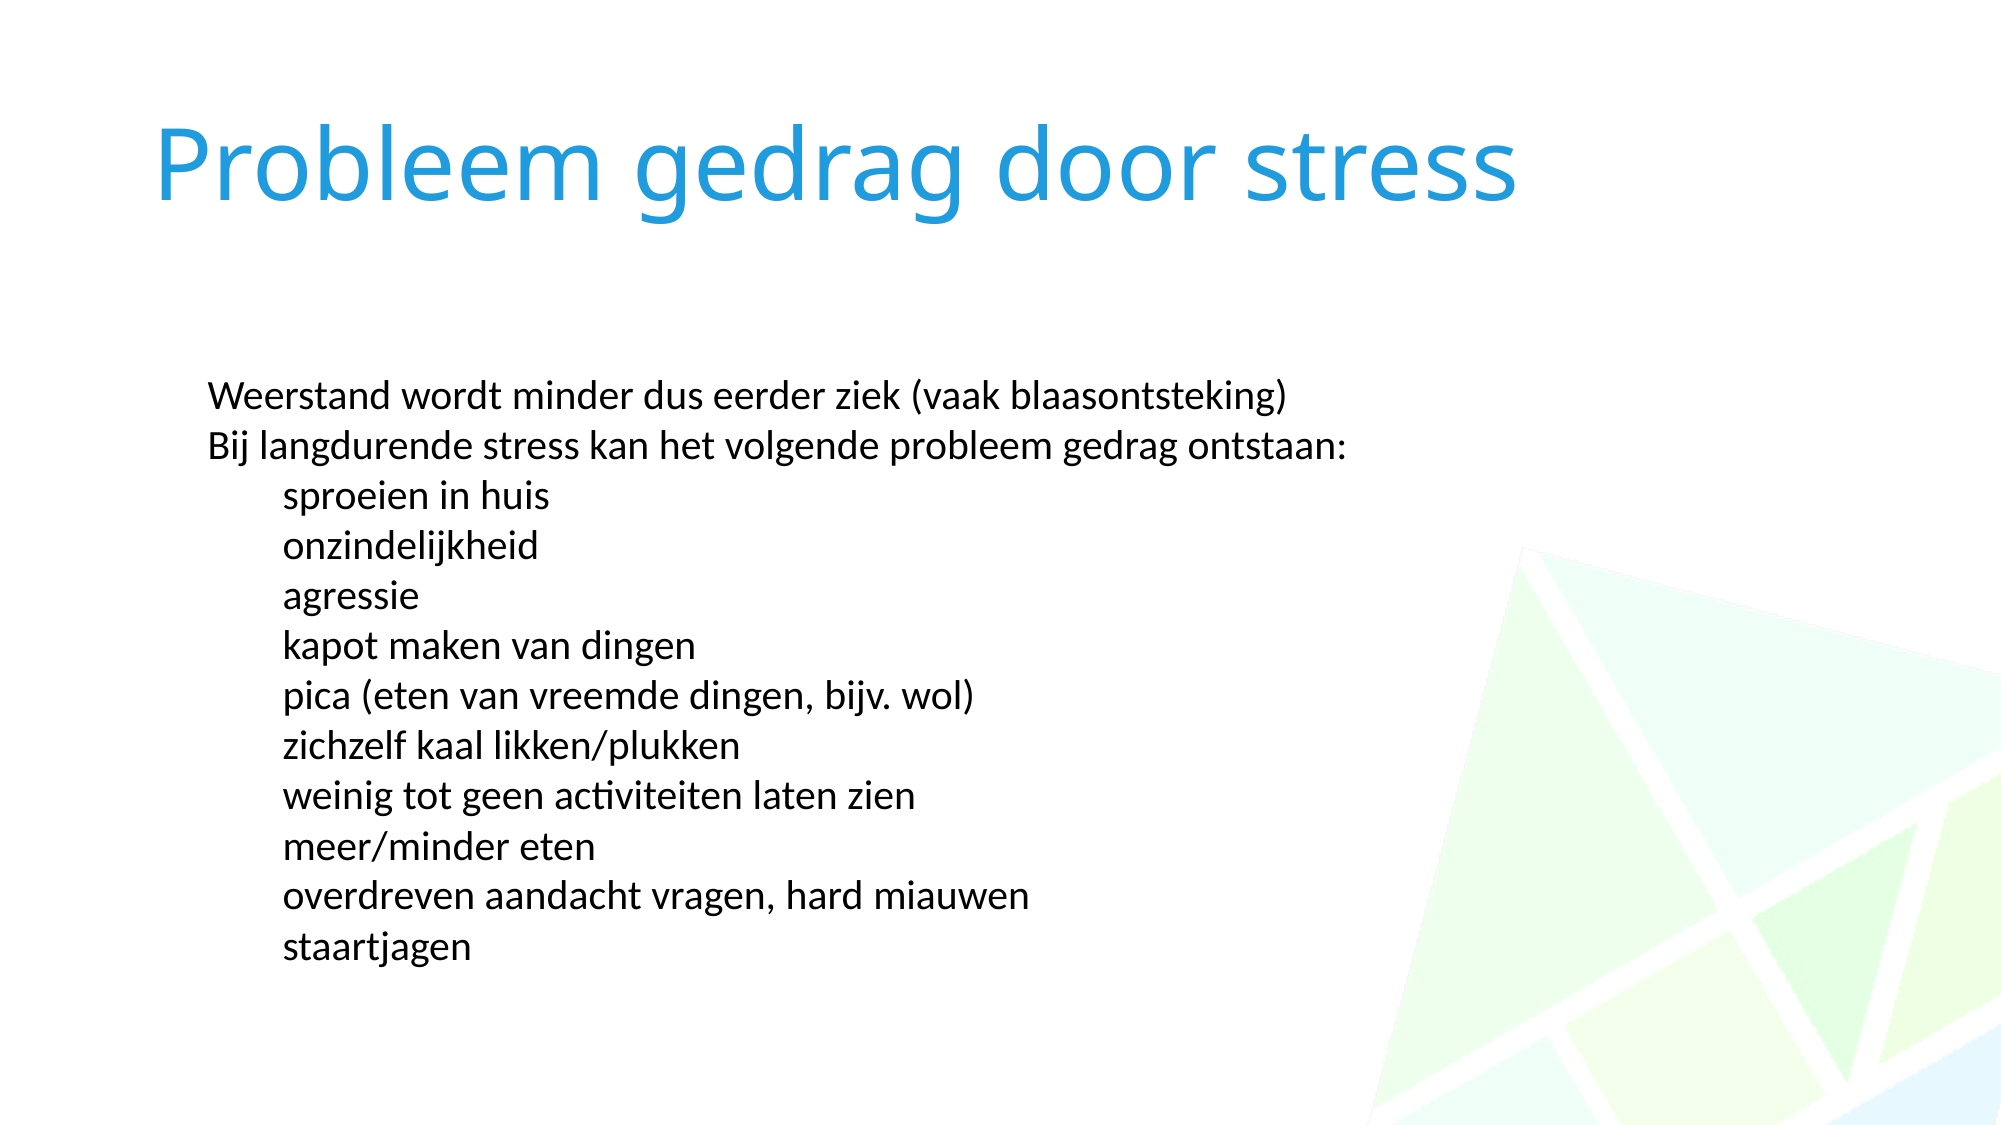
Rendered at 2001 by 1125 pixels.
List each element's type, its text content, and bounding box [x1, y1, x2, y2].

title Probleem gedrag door stress [137, 59, 1863, 278]
text_box Weerstand wordt minder dus eerder ziek (vaak blaasontsteking) Bij langdurende stress kan het volgende probleem gedrag ontstaan: sproeien in huis onzindelijkheid agressie kapot maken van dingen pica (eten van vreemde dingen, bijv. wol) zichzelf kaal likken/plukken weinig tot geen activiteiten laten zien meer/minder eten overdreven aandacht vragen, hard miauwen staartjagen [192, 360, 1500, 976]
